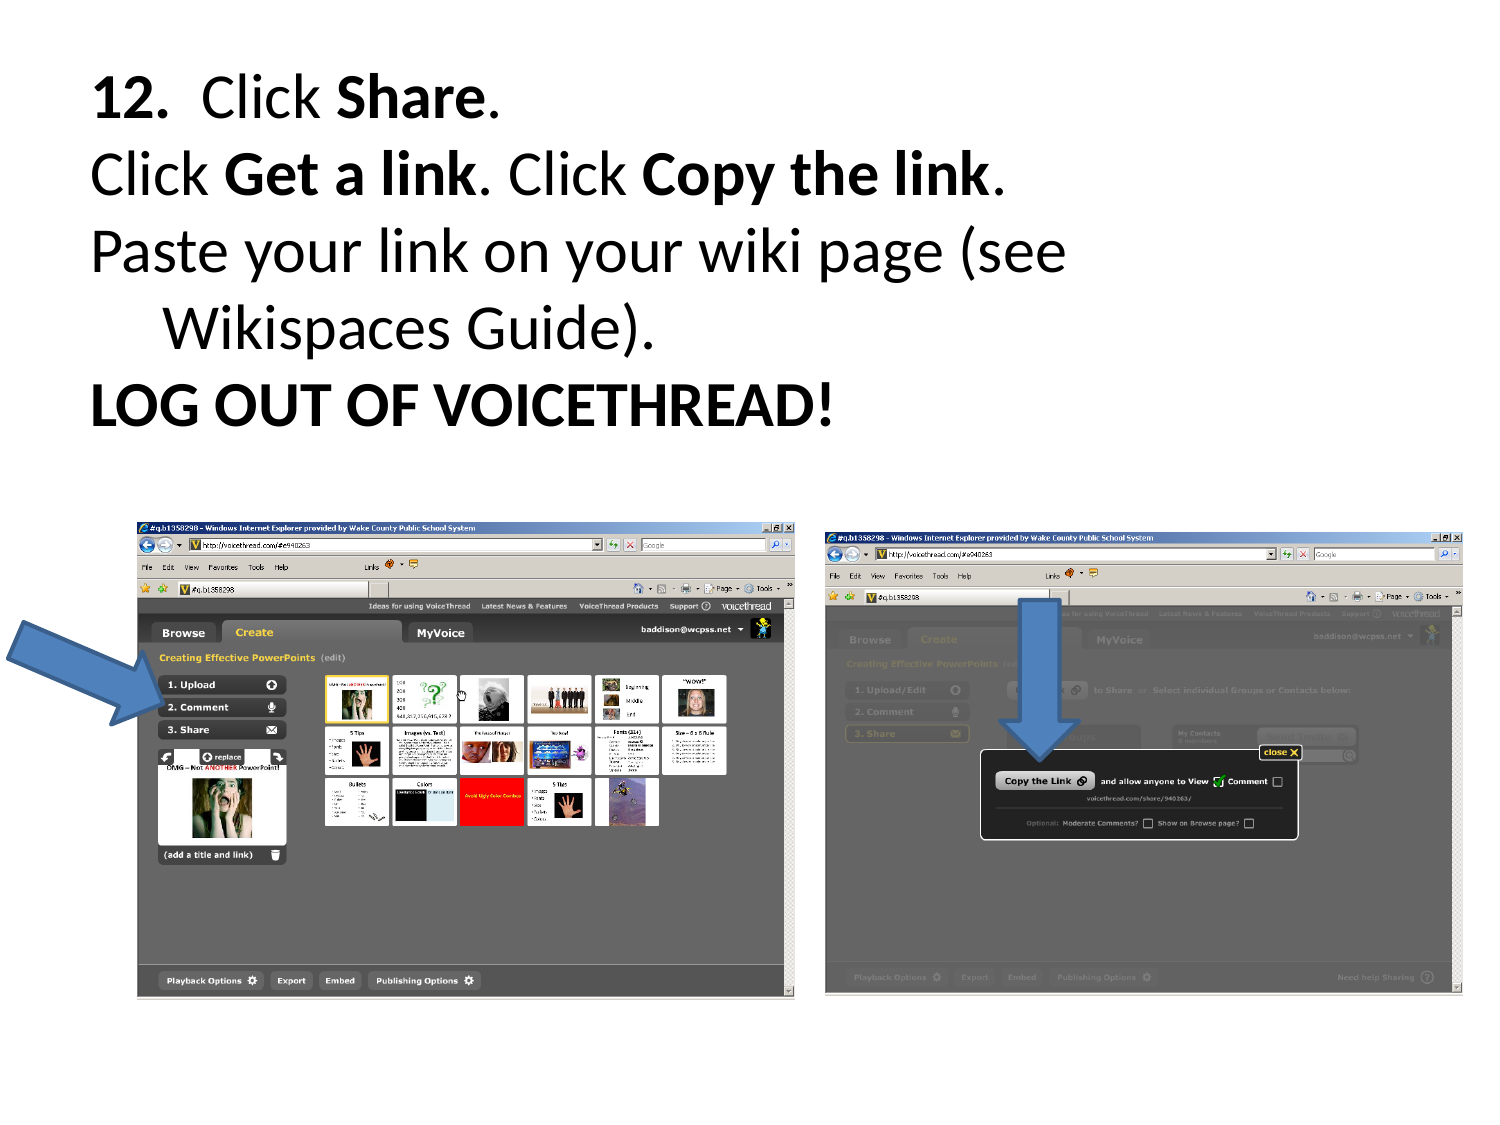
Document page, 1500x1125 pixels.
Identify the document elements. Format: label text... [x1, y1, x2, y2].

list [137, 522, 795, 1001]
picture [824, 532, 1463, 997]
text_box [6, 620, 132, 727]
title 12. Click Share. Click Get a link. Click Copy the link. Paste your link on your wiki page (see Wikispaces Guide). LOG OUT OF VOICETHREAD! [75, 45, 1425, 525]
